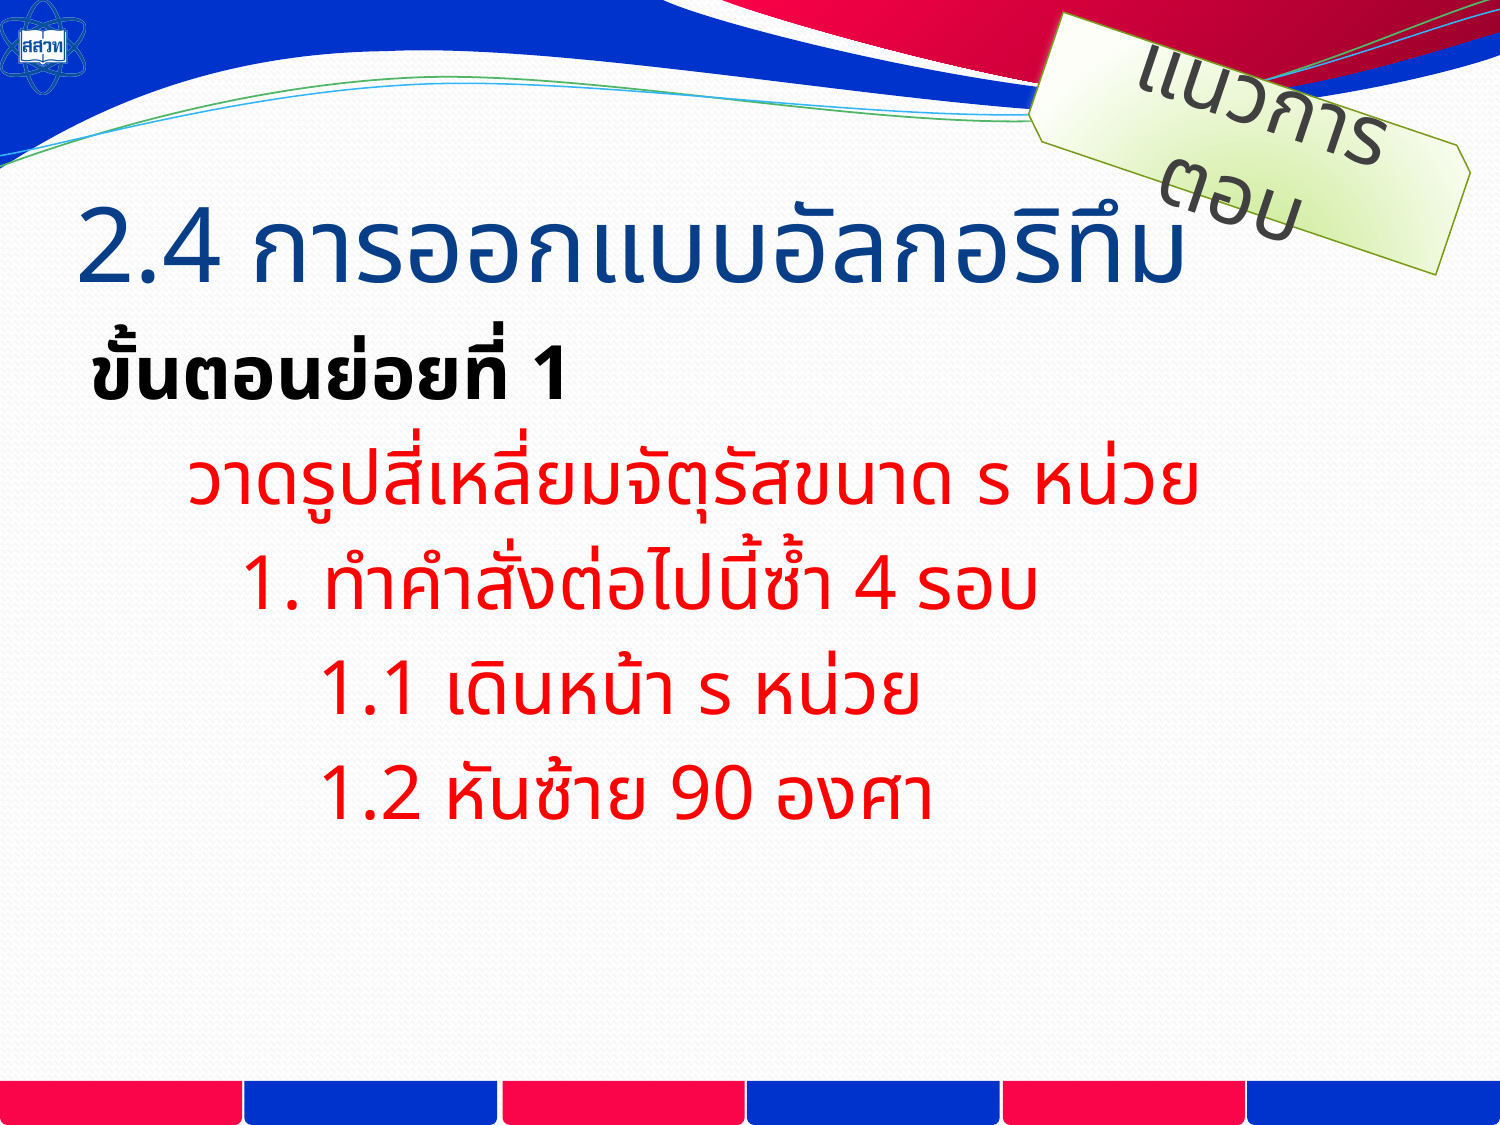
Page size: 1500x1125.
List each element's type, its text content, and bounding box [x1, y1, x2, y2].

text_box กรรไกรแบบที่ 1 กี่บาท [1023, 115, 1425, 285]
text_box แนวการตอบ [1027, 11, 1472, 276]
list ขั้นตอนย่อยที่ 1 วาดรูปสี่เหลี่ยมจัตุรัสขนาด s หน่วย 1. ทำคำสั่งต่อไปนี้ซ้ำ 4 รอบ 1.1 เดินหน้า s หน่วย 1.2 หันซ้าย 90 องศา [75, 317, 1425, 1038]
title 2.4 การออกแบบอัลกอริทึม [75, 115, 1425, 303]
picture [0, 0, 86, 95]
